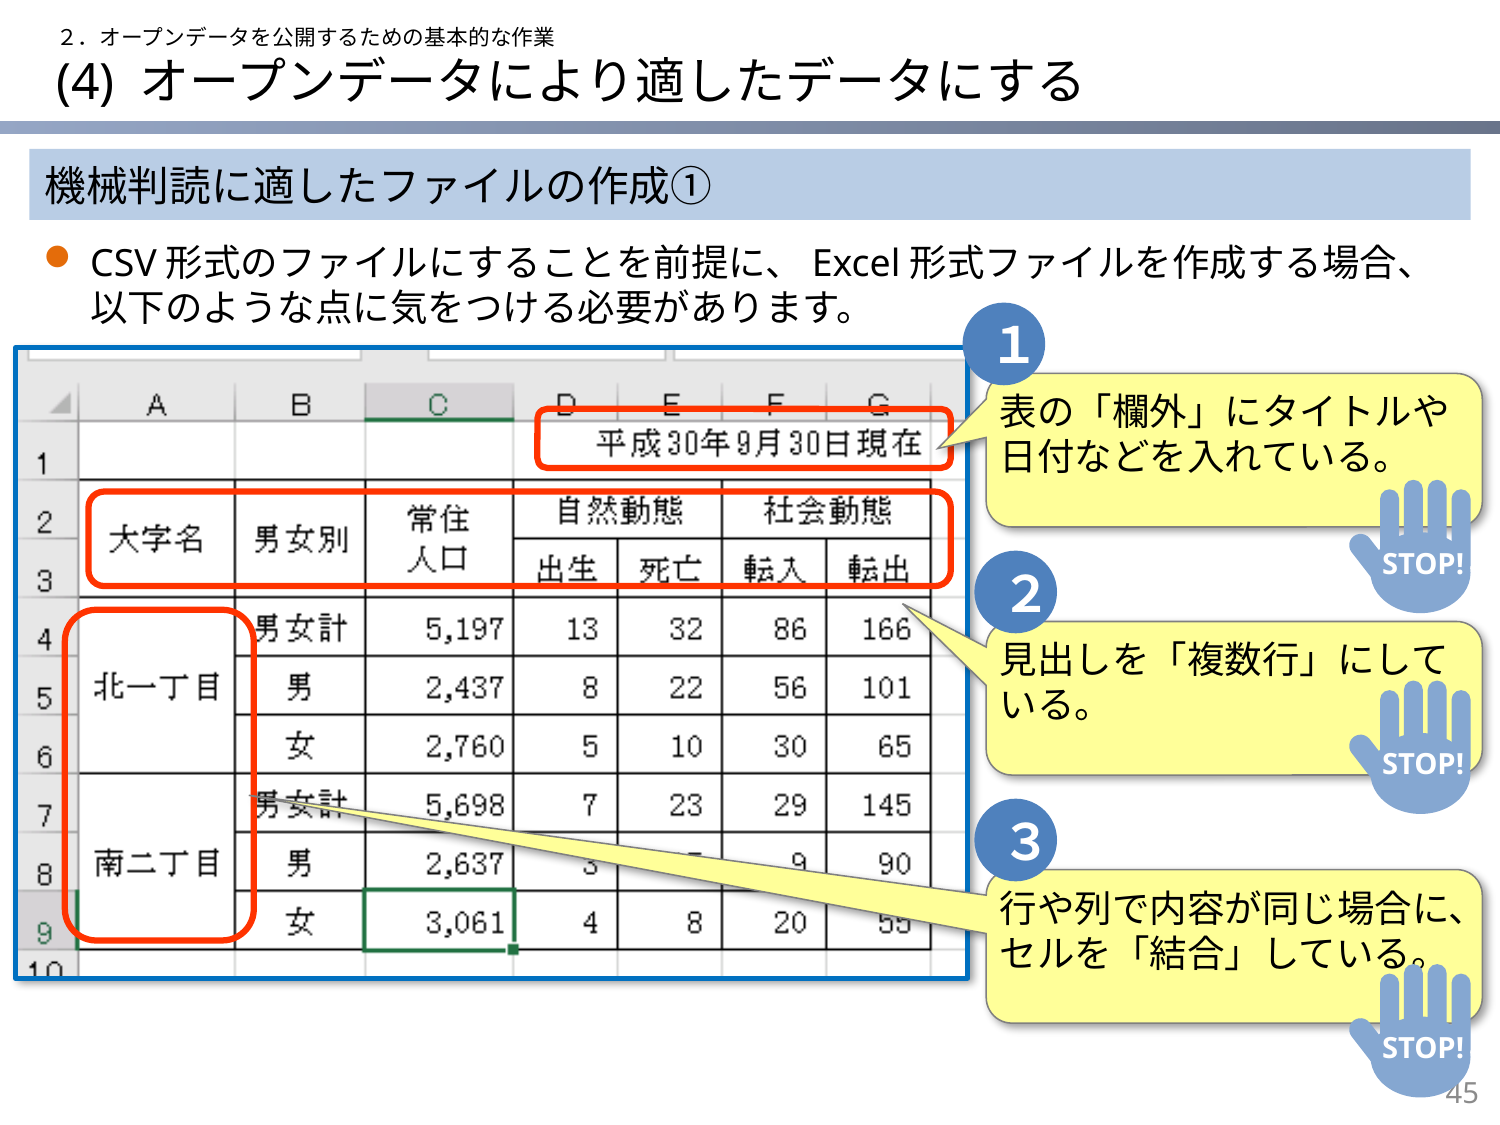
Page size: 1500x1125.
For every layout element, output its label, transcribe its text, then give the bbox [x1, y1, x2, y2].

title (4) オープンデータにより適したデータにする [41, 58, 1459, 119]
text_box CSV形式のファイルにすることを前提に、Excel形式ファイルを作成する場合、以下のような点に気をつける必要があります。 [28, 231, 1483, 339]
slide_number 44 [1411, 1070, 1495, 1118]
picture [17, 349, 966, 976]
text_box ２．オープンデータを公開するための基本的な作業 [41, 19, 1471, 58]
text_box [1364, 964, 1471, 1098]
text_box ３ [973, 797, 1059, 883]
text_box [1364, 479, 1471, 614]
text_box 見出しを「複数行」にしている。 [966, 620, 1484, 777]
text_box 機械判読に適したファイルの作成① [28, 148, 1472, 221]
text_box 行や列で内容が同じ場合に、 セルを「結合」している。 [966, 868, 1484, 1025]
text_box １ [961, 301, 1047, 387]
text_box ２ [973, 549, 1059, 635]
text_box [1364, 680, 1471, 814]
text_box 表の「欄外」にタイトルや日付などを入れている。 [966, 372, 1484, 529]
